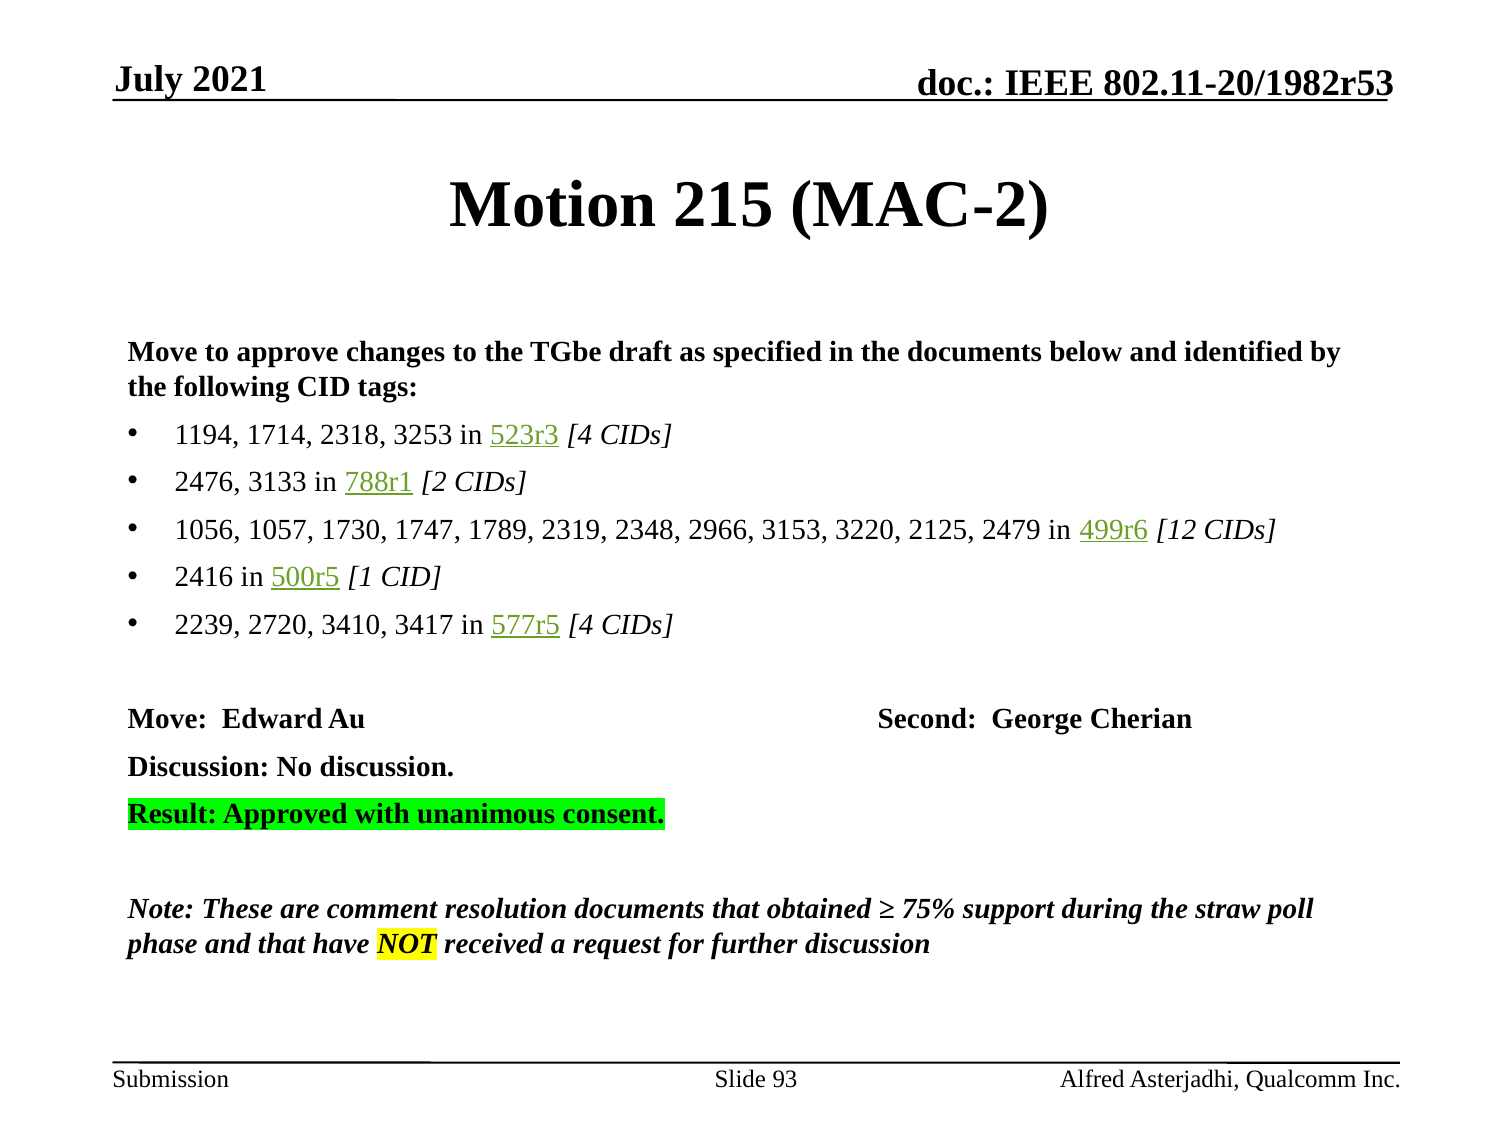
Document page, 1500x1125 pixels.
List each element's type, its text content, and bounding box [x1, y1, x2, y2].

slide_number Slide 93 [712, 1061, 800, 1123]
footer Alfred Asterjadhi, Qualcomm Inc. [878, 1061, 1402, 1093]
list Move to approve changes to the TGbe draft as specified in the documents below and identified by the following CID tags: 1194, 1714, 2318, 3253 in 523r3 [4 CIDs] 2476, 3133 in 788r1 [2 CIDs] 1056, 1057, 1730, 1747, 1789, 2319, 2348, 2966, 3153, 3220, 2125, 2479 in 499r6 [12 CIDs] 2416 in 500r5 [1 CID] 2239, 2720, 3410, 3417 in 577r5 [4 CIDs] Move: Edward Au Second: George Cherian Discussion: No discussion. Result: Approved with unanimous consent. Note: These are comment resolution documents that obtained ≥ 75% support during the straw poll phase and that have NOT received a request for further discussion [112, 324, 1388, 1063]
title Motion 215 (MAC-2) [112, 112, 1388, 288]
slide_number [114, 54, 423, 100]
